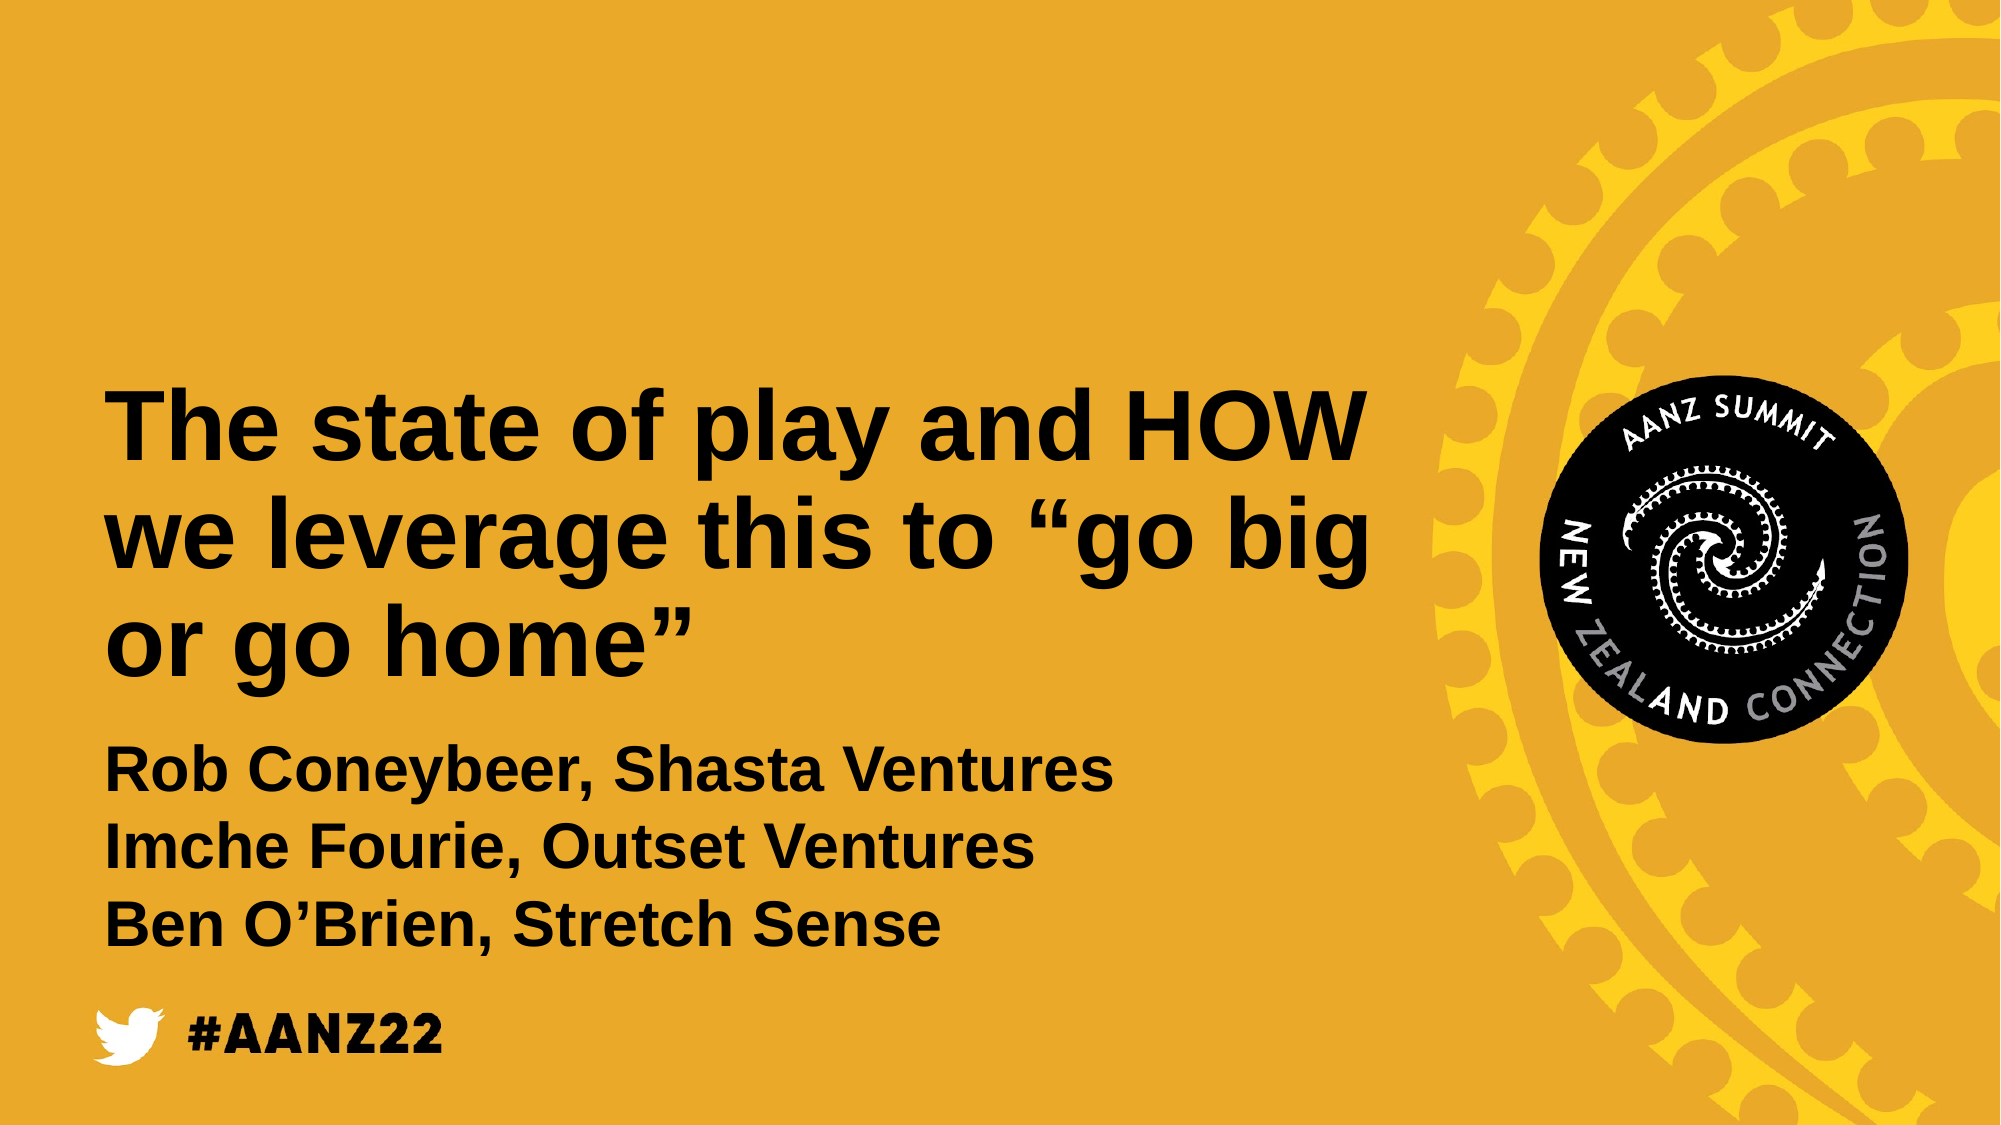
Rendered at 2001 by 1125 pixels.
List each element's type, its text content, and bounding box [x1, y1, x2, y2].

list Rob Coneybeer, Shasta Ventures Imche Fourie, Outset Ventures Ben O’Brien, Stretch Sense [89, 719, 1811, 878]
picture [0, 0, 2001, 1125]
list The state of play and HOW we leverage this to “go big or go home” [89, 366, 1456, 525]
